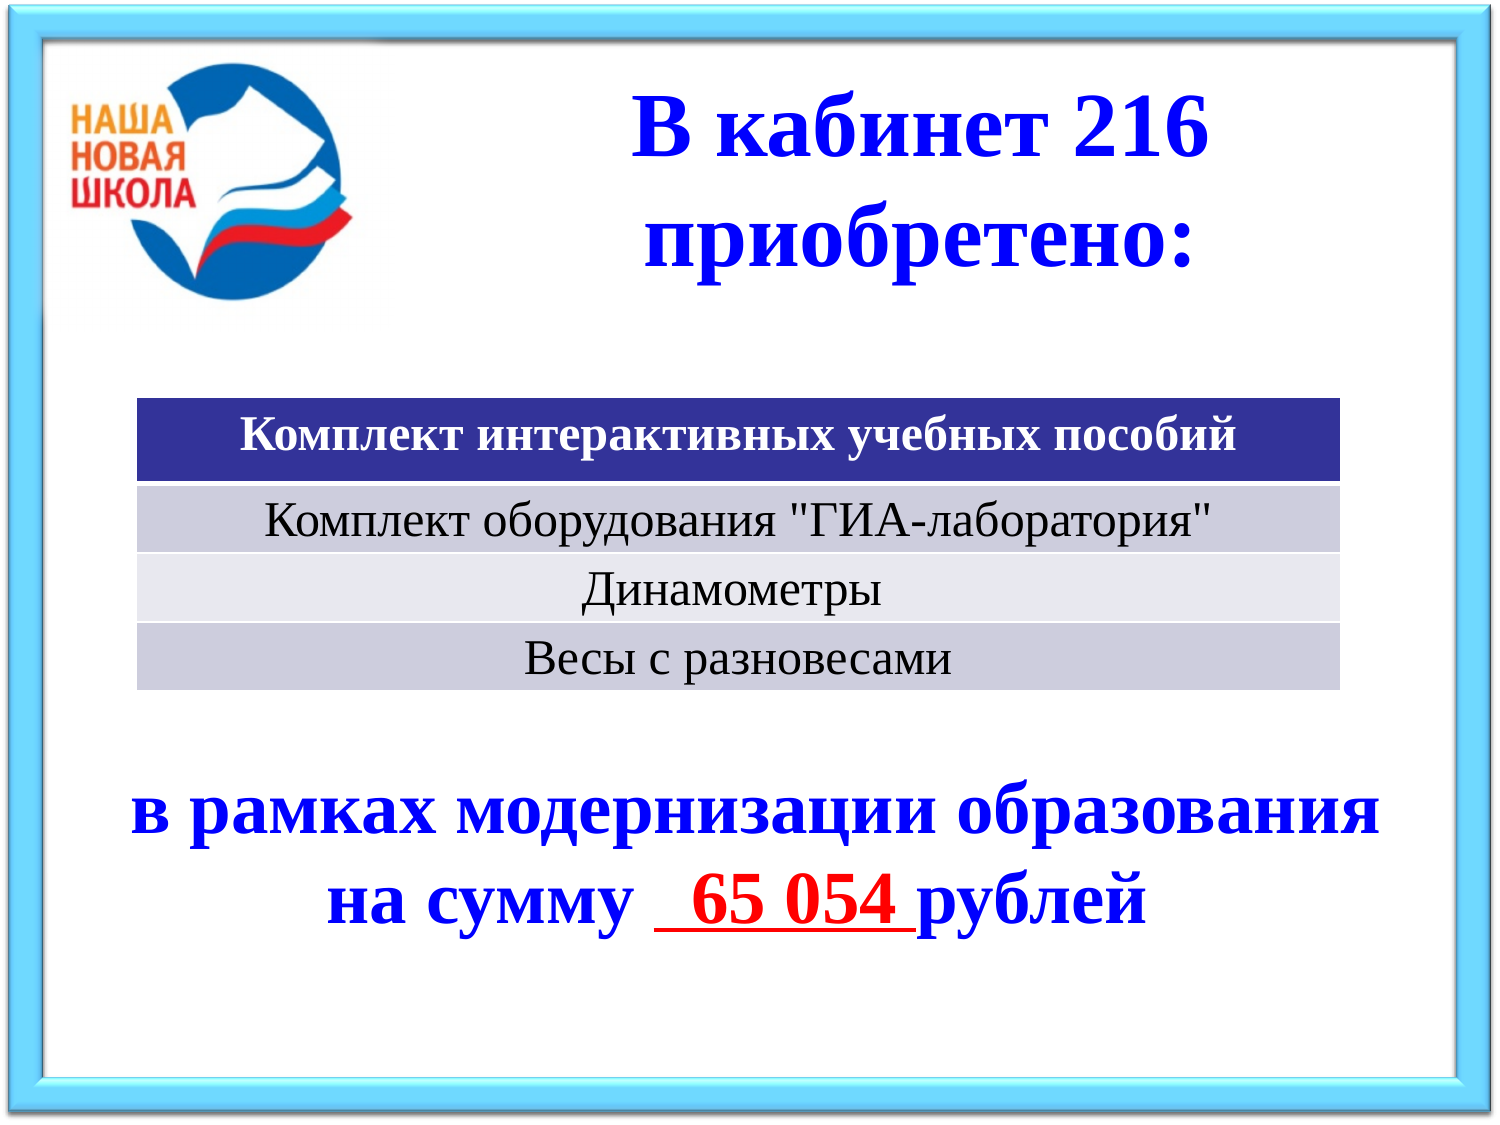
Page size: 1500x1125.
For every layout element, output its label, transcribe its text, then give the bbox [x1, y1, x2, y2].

subtitle в рамках модернизации образования на сумму 65 054 рублей [88, 751, 1424, 969]
table_cell Весы с разновесами [137, 623, 1340, 690]
picture [29, 30, 396, 333]
table_cell Динамометры [137, 554, 1340, 621]
title В кабинет 216 приобретено: [407, 42, 1435, 197]
table_cell Комплект оборудования "ГИА-лаборатория" [137, 486, 1340, 552]
table_header Комплект интерактивных учебных пособий [137, 398, 1340, 481]
